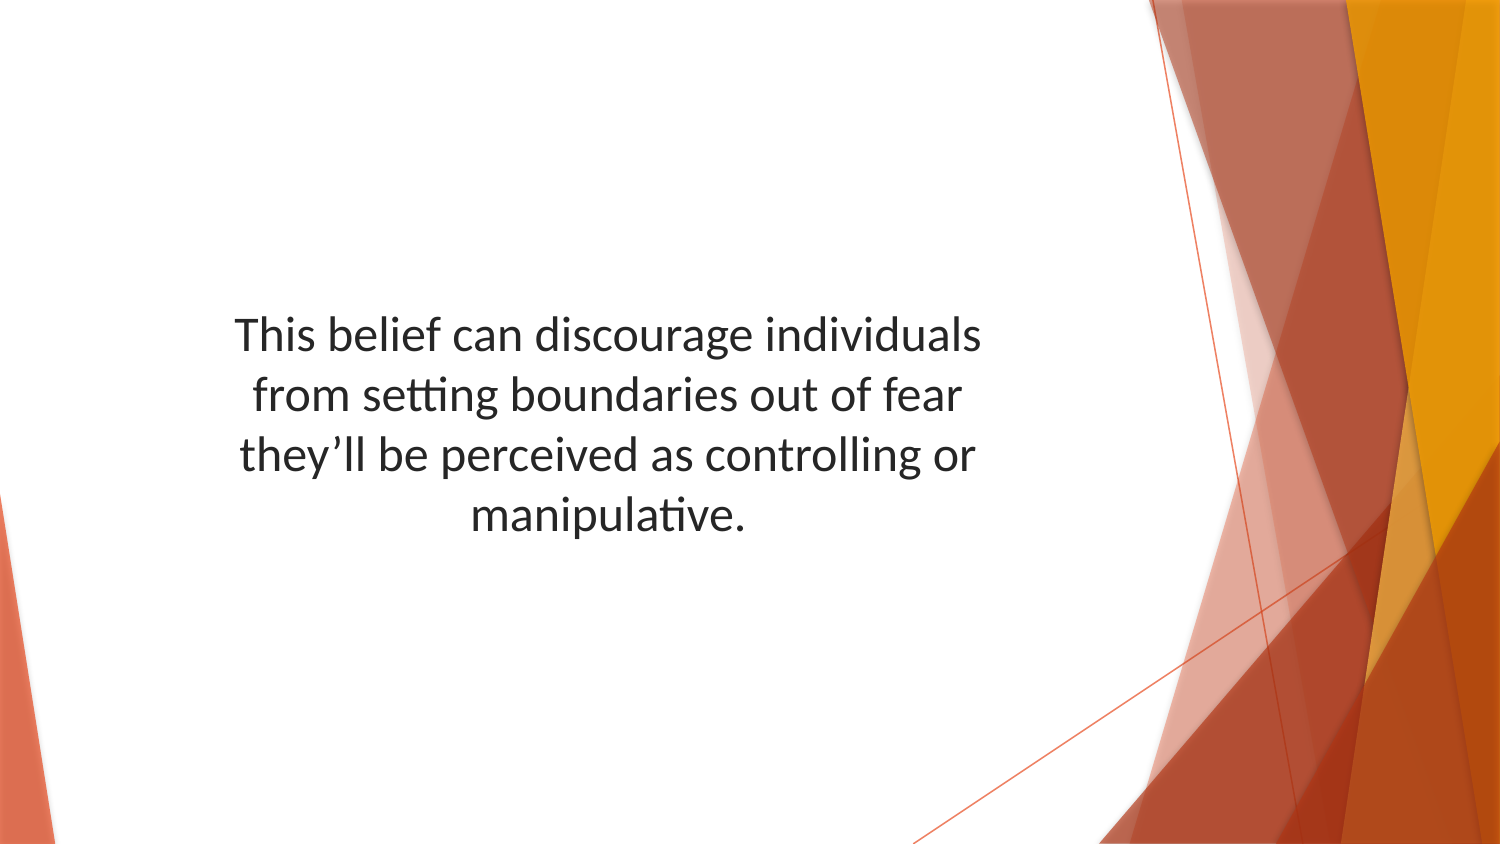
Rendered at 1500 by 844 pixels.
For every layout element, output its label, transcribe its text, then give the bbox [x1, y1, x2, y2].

list This belief can discourage individuals from setting boundaries out of fear they’ll be perceived as controlling or manipulative. [218, 114, 998, 729]
